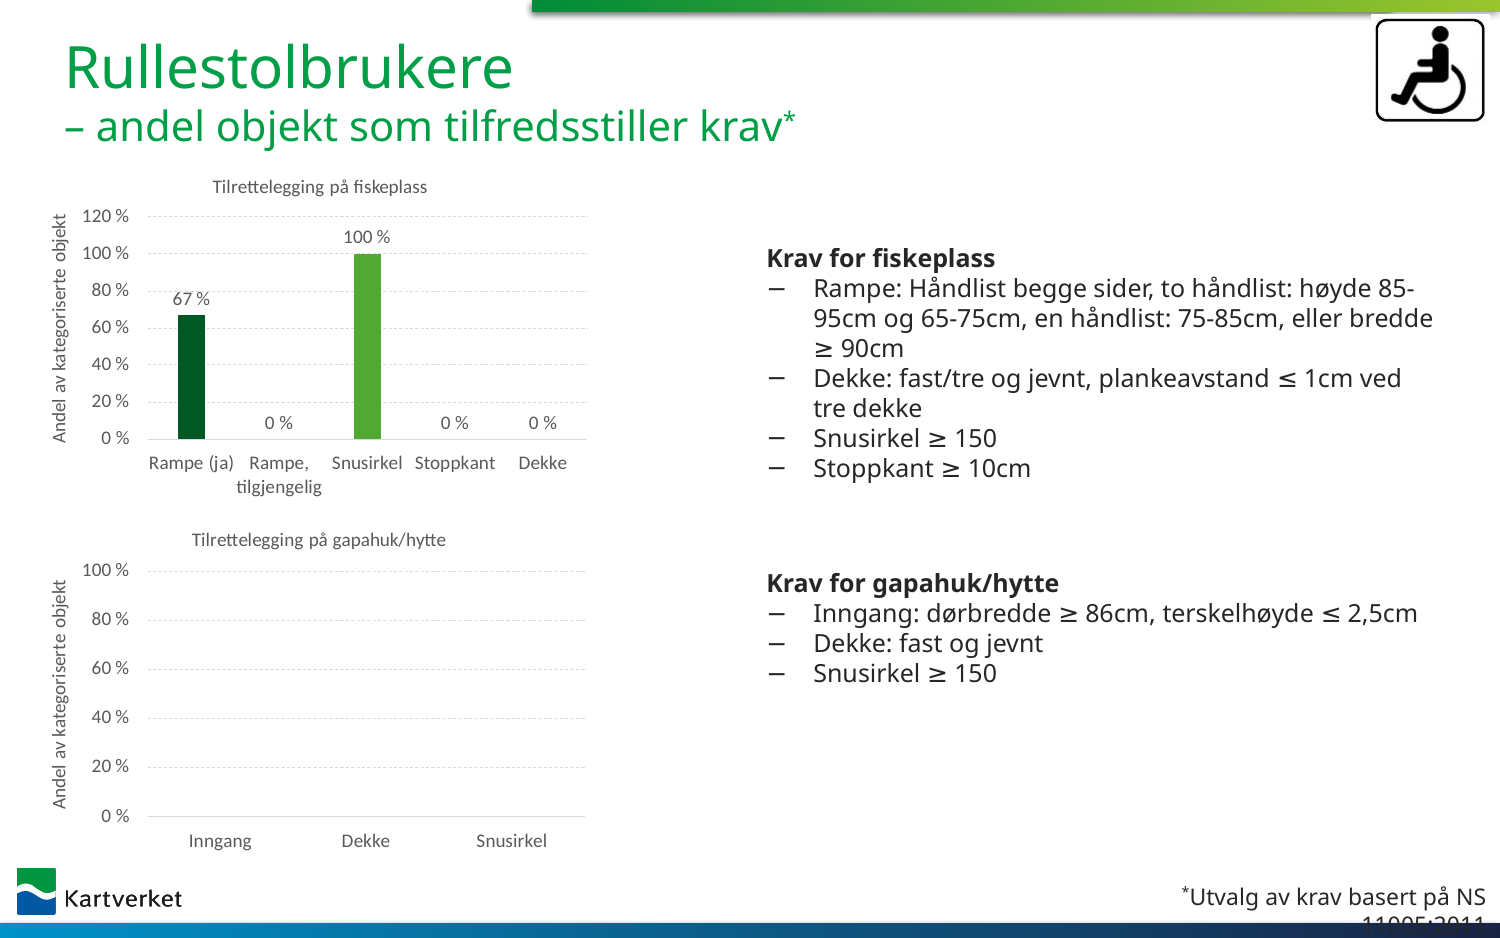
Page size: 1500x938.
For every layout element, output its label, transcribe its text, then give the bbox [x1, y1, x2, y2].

picture [41, 520, 596, 859]
picture [1371, 13, 1491, 127]
text_box Rullestolbrukere – andel objekt som tilfredsstiller krav* [49, 29, 1431, 158]
text_box *Utvalg av krav basert på NS 11005:2011 [1068, 873, 1500, 938]
text_box Krav for gapahuk/hytte Inngang: dørbredde ≥ 86cm, terskelhøyde ≤ 2,5cm Dekke: fast og jevnt Snusirkel ≥ 150 [751, 560, 1452, 695]
text_box Krav for fiskeplass Rampe: Håndlist begge sider, to håndlist: høyde 85-95cm og 65-75cm, en håndlist: 75-85cm, eller bredde ≥ 90cm Dekke: fast/tre og jevnt, plankeavstand ≤ 1cm ved tre dekke Snusirkel ≥ 150 Stoppkant ≥ 10cm [751, 235, 1452, 490]
picture [41, 166, 598, 505]
